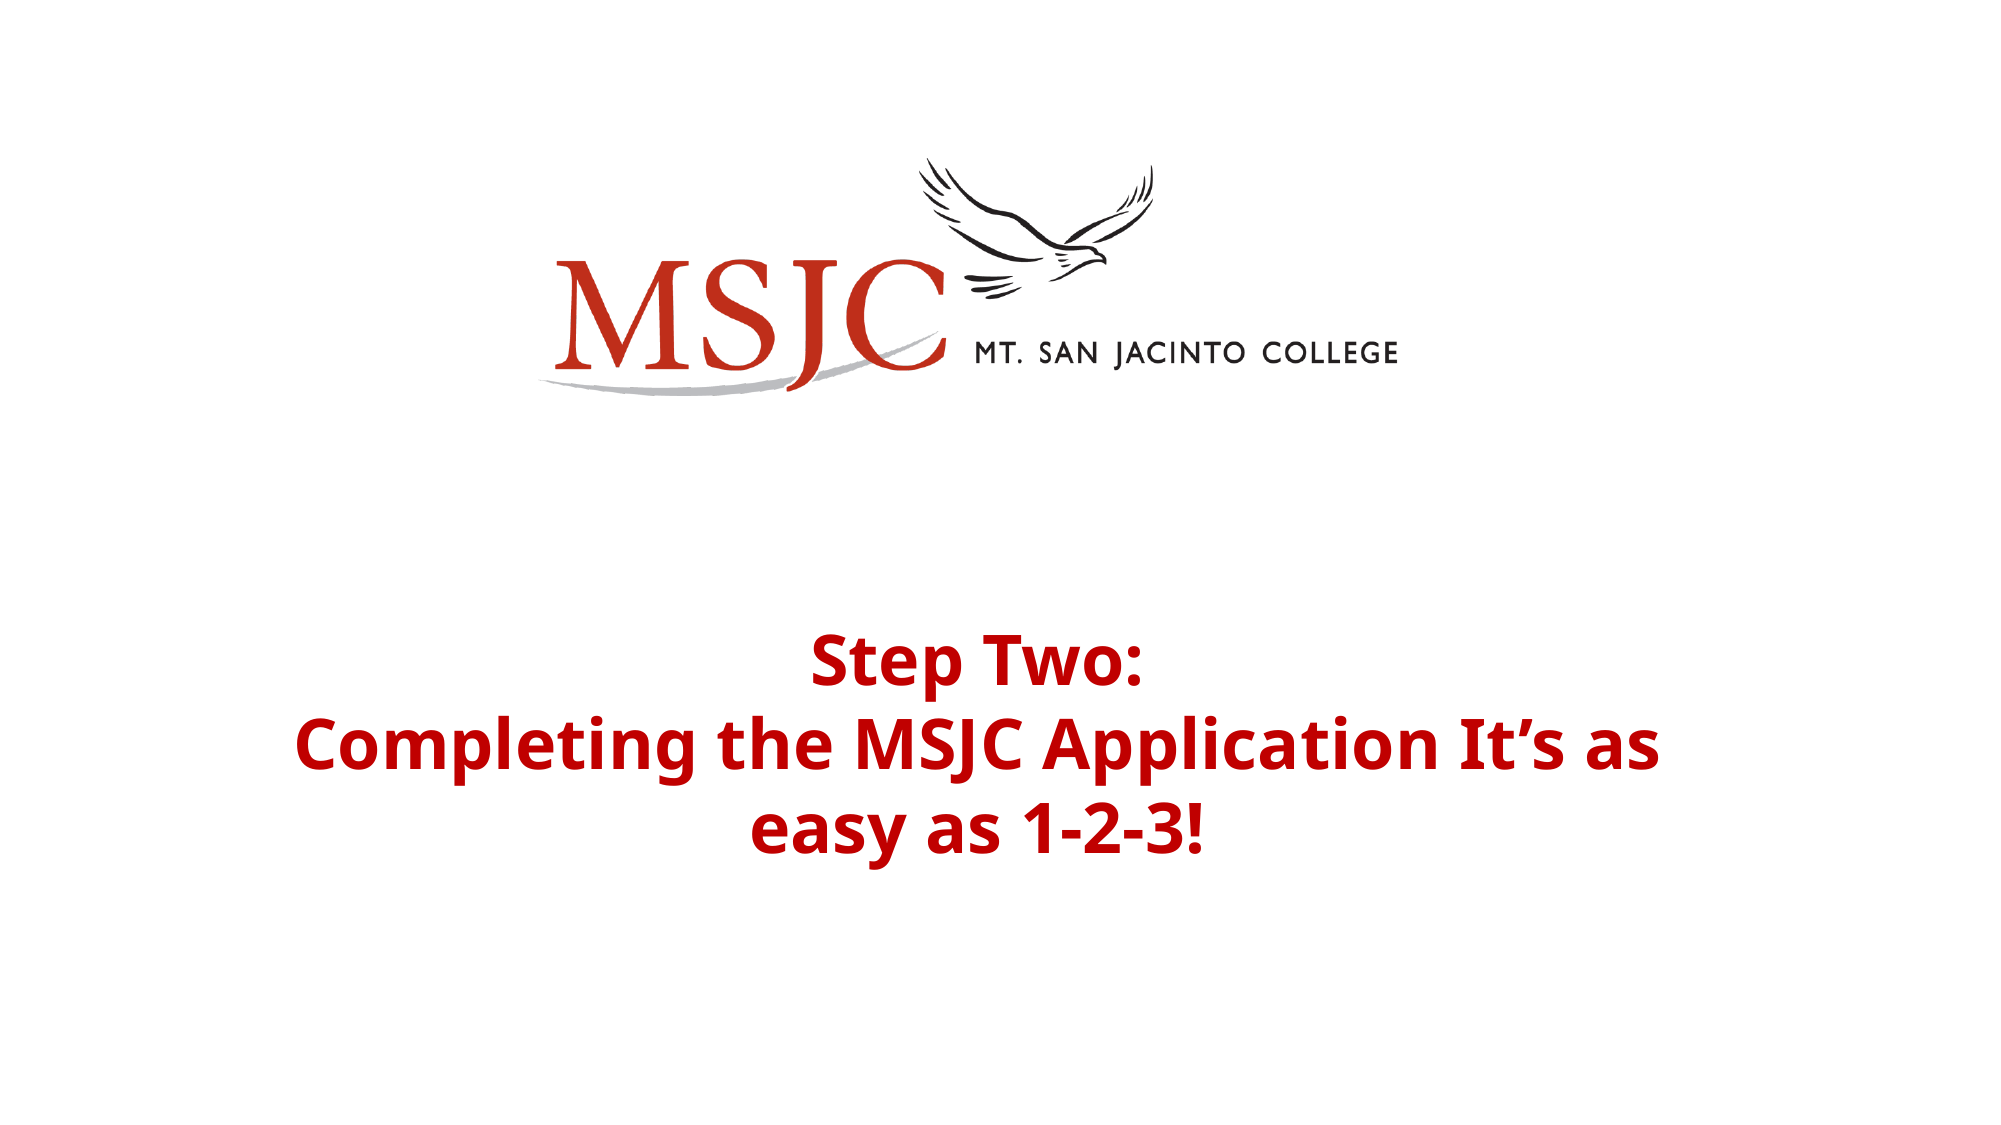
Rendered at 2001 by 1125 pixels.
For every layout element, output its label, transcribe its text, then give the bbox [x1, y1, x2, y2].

picture [538, 158, 1400, 396]
title Step Two: Completing the MSJC Application It’s as easy as 1-2-3! [227, 541, 1728, 876]
